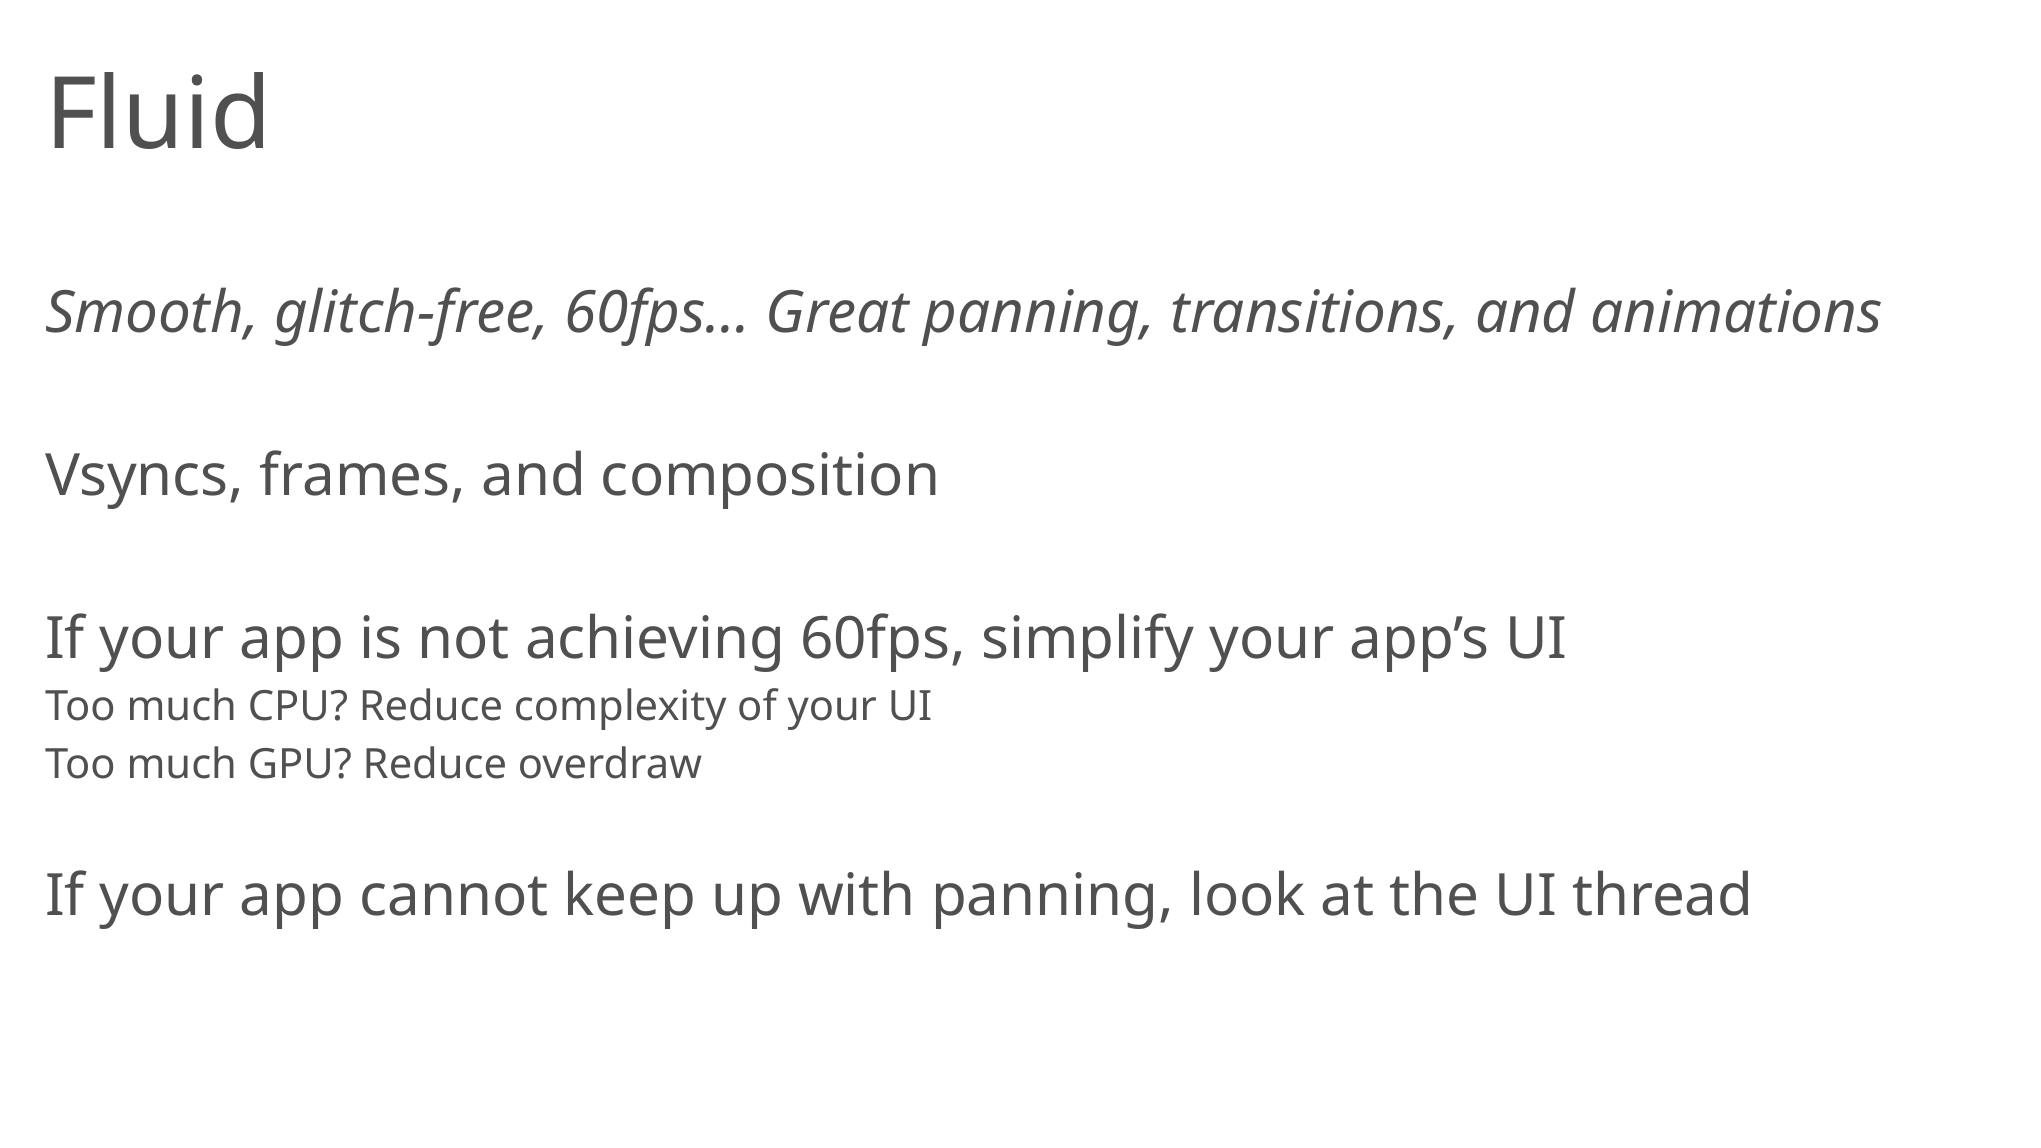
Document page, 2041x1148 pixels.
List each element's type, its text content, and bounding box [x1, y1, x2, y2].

title Fluid [45, 48, 1996, 199]
list Smooth, glitch-free, 60fps… Great panning, transitions, and animations Vsyncs, frames, and composition If your app is not achieving 60fps, simplify your app’s UI Too much CPU? Reduce complexity of your UI Too much GPU? Reduce overdraw If your app cannot keep up with panning, look at the UI thread [45, 273, 1996, 1099]
